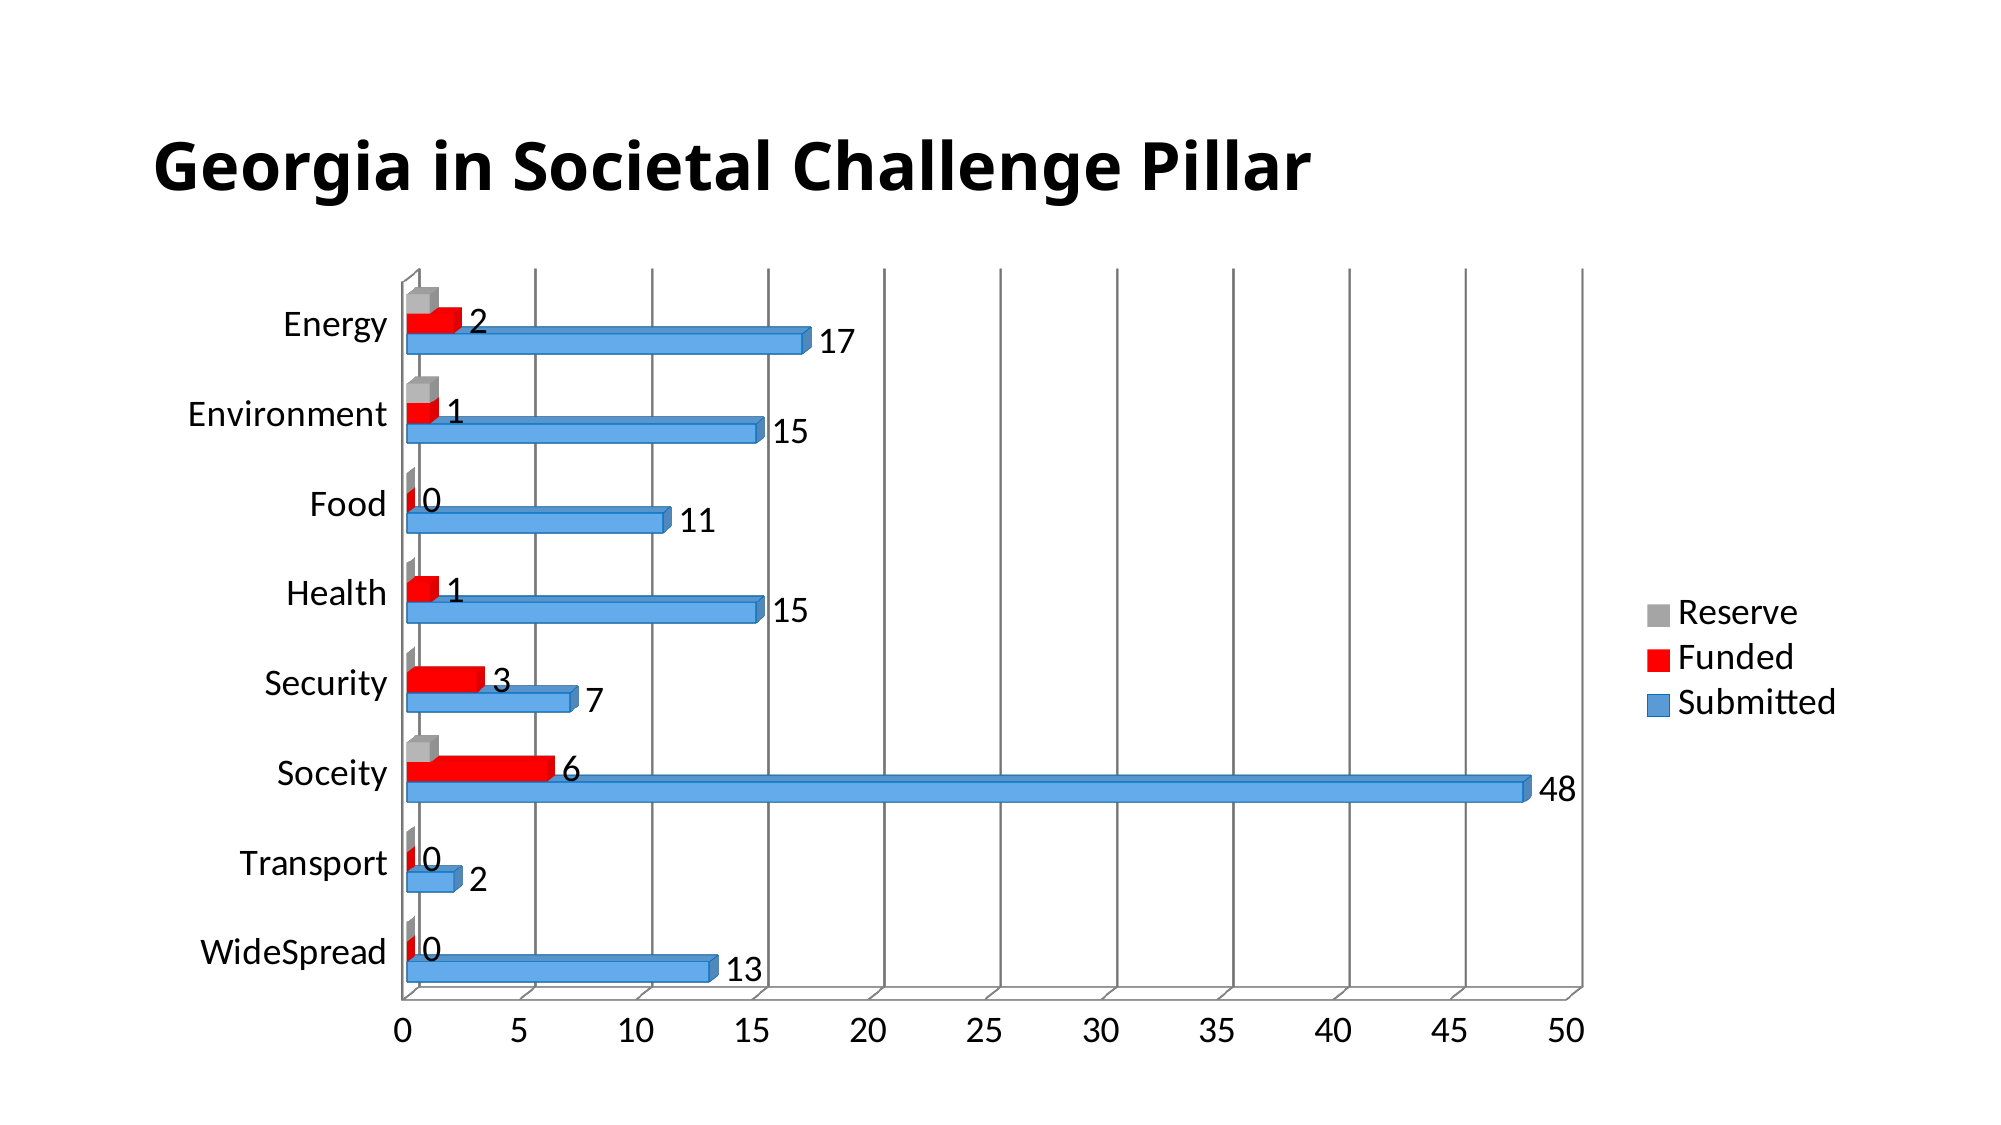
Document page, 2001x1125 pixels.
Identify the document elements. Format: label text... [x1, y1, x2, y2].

title Georgia in Societal Challenge Pillar [137, 59, 1863, 252]
chart [137, 252, 1863, 1069]
